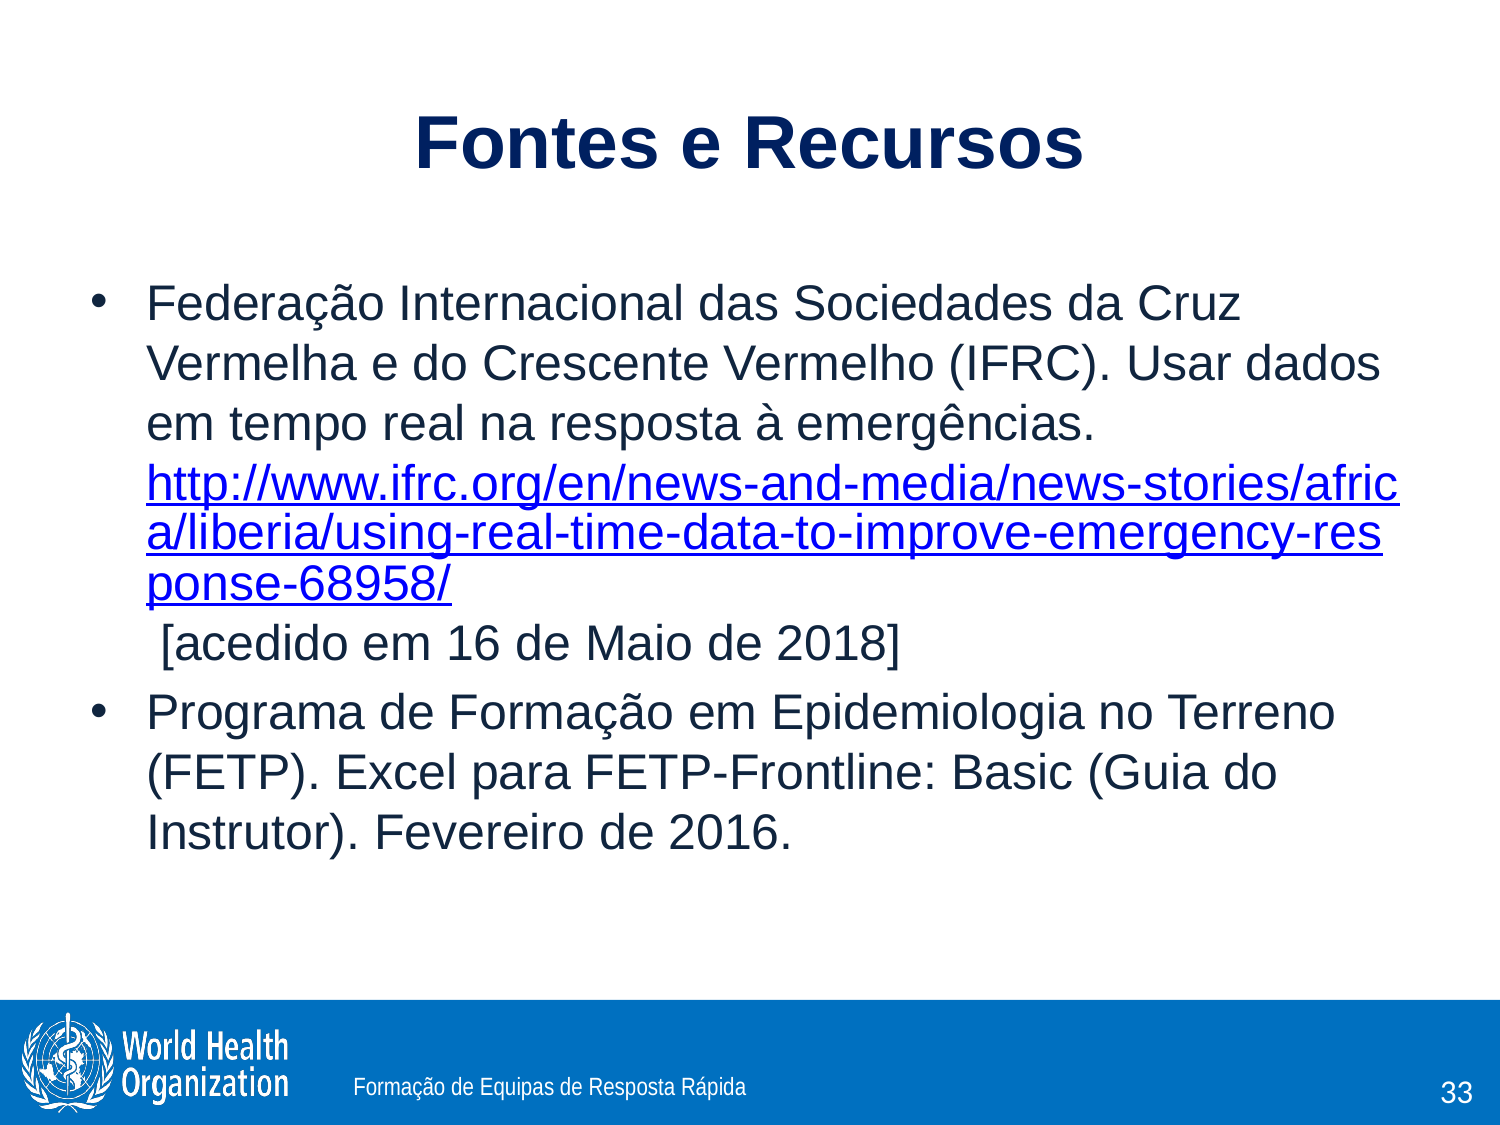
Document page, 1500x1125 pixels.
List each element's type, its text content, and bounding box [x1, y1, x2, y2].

list Federação Internacional das Sociedades da Cruz Vermelha e do Crescente Vermelho (IFRC). Usar dados em tempo real na resposta à emergências. http://www.ifrc.org/en/news-and-media/news-stories/africa/liberia/using-real-time-data-to-improve-emergency-response-68958/ [acedido em 16 de Maio de 2018] Programa de Formação em Epidemiologia no Terreno (FETP). Excel para FETP-Frontline: Basic (Guia do Instrutor). Fevereiro de 2016. [75, 262, 1425, 1005]
title Fontes e Recursos [75, 45, 1425, 233]
picture [21, 1012, 288, 1113]
